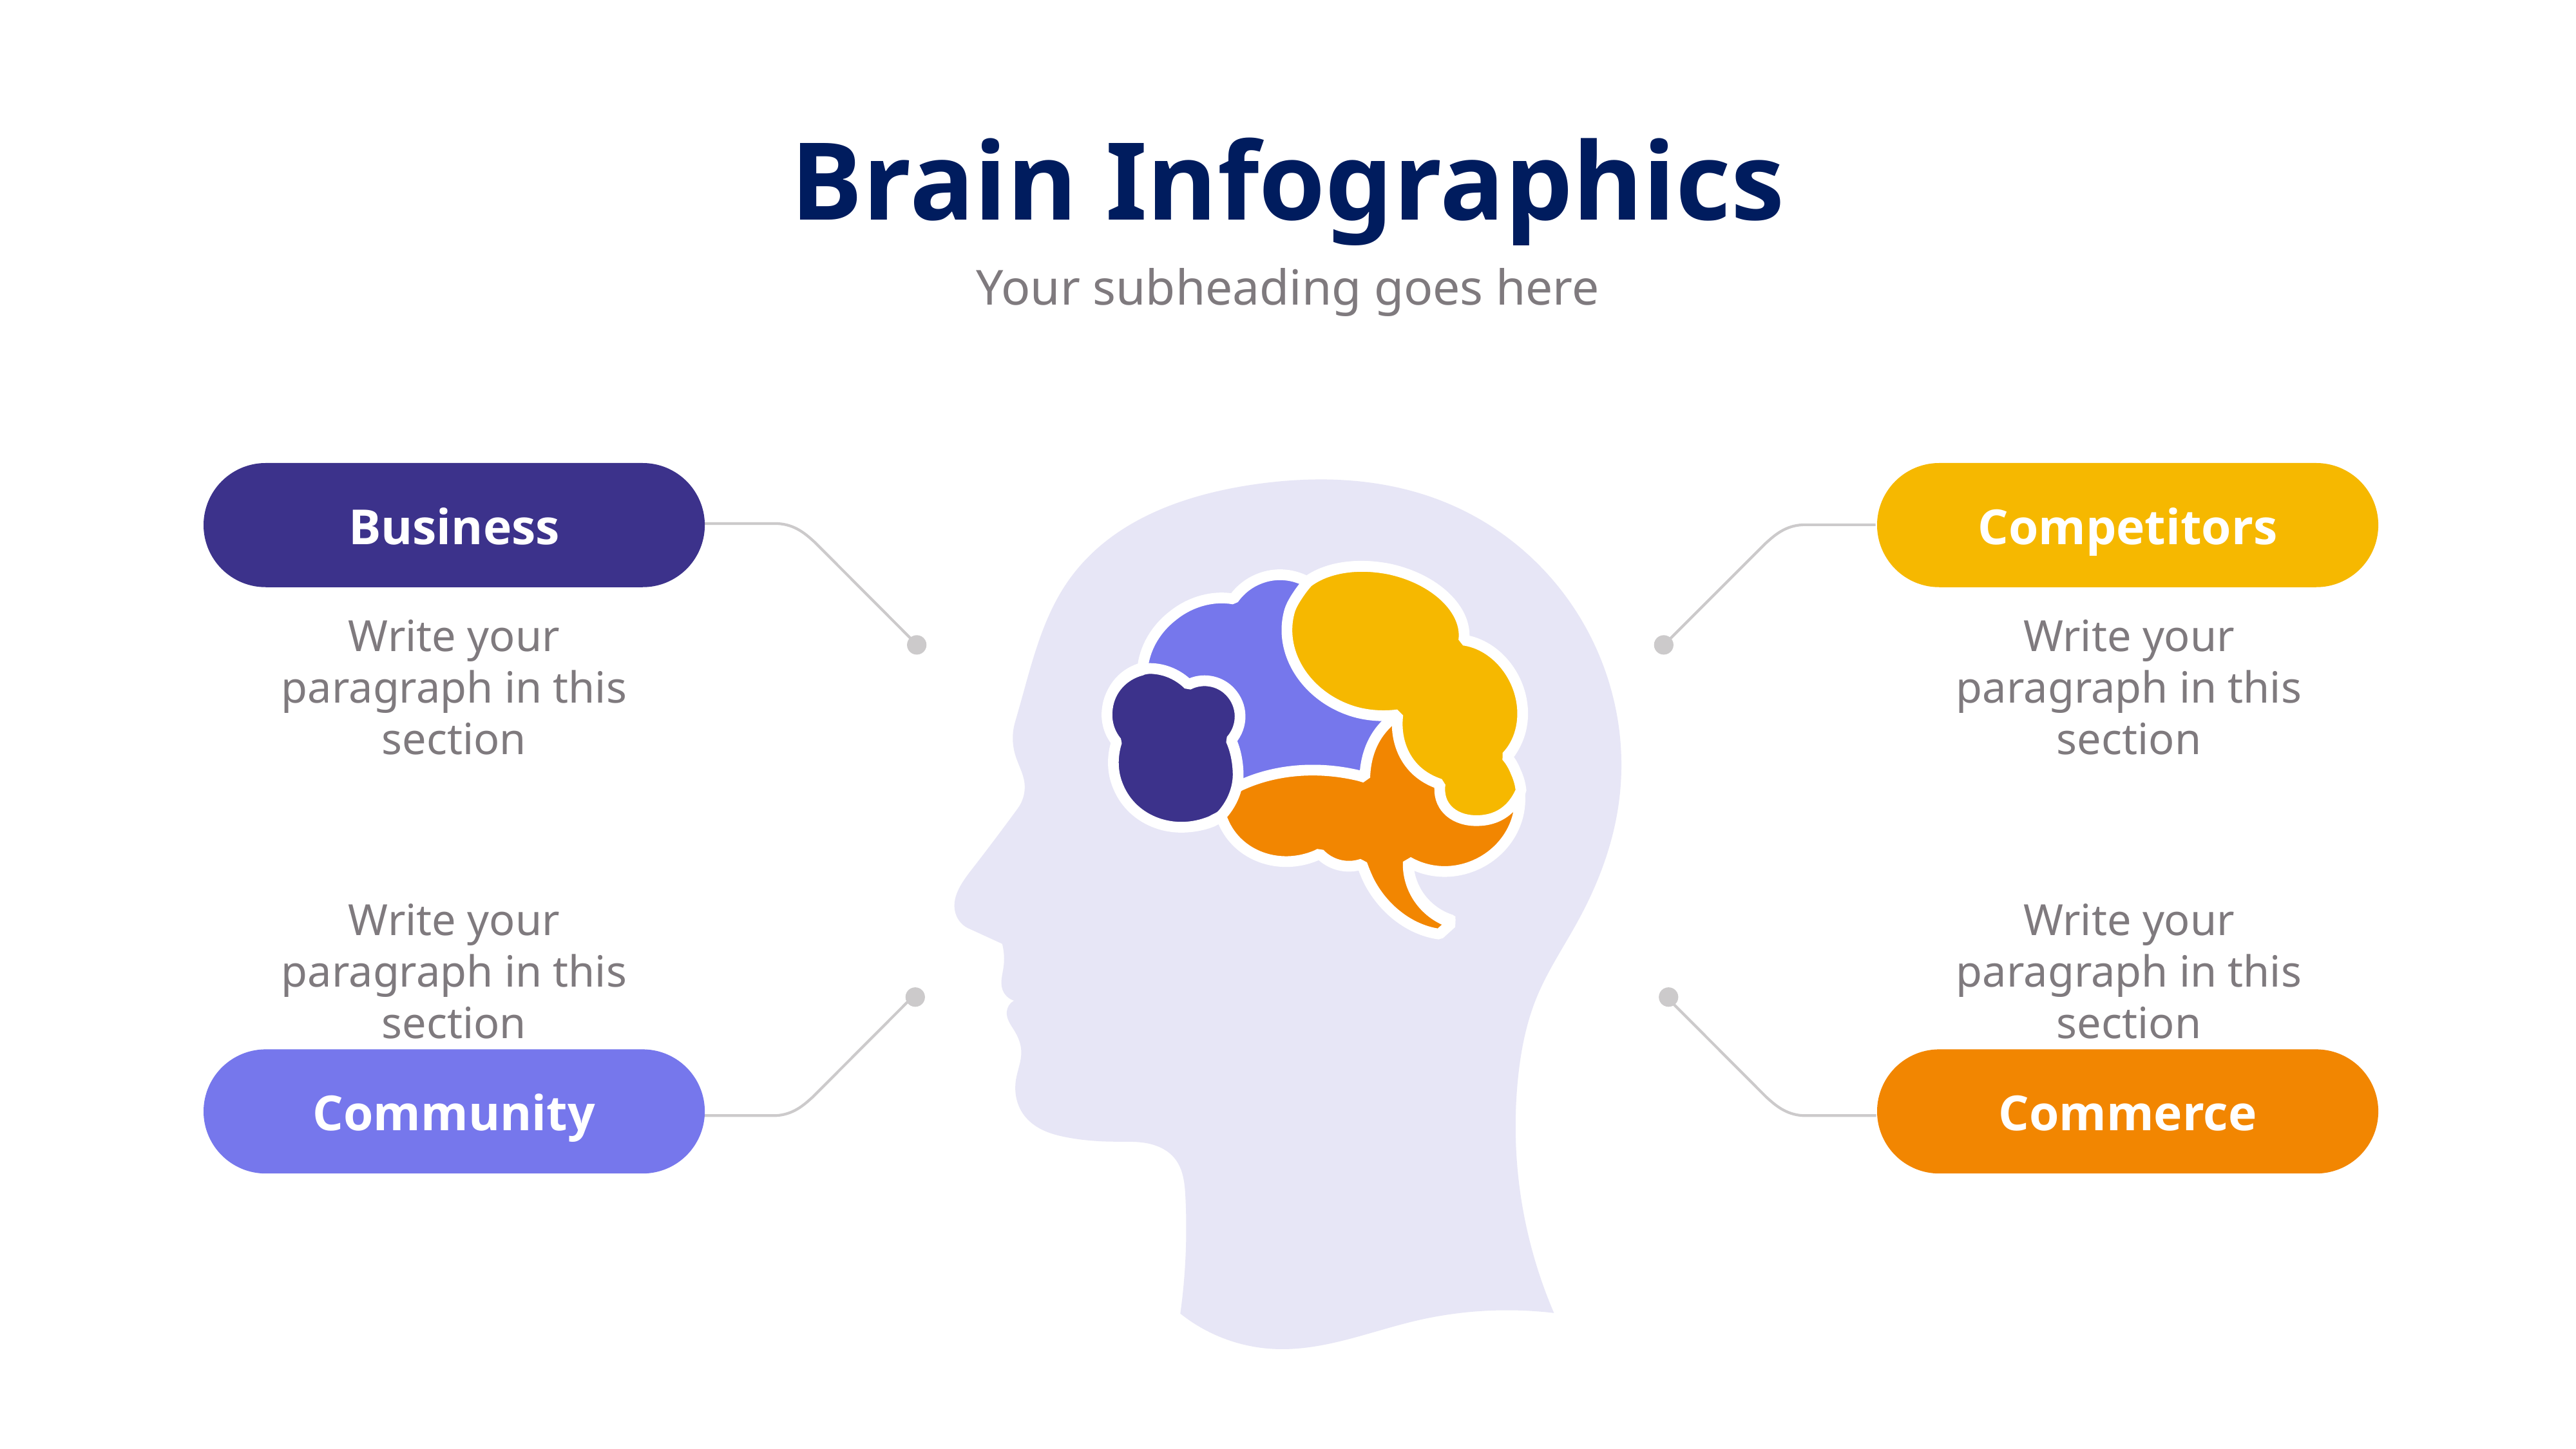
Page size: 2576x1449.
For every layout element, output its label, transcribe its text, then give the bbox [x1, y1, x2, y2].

text_box Business [202, 462, 706, 588]
text_box [705, 1000, 909, 1116]
text_box [907, 635, 927, 655]
text_box Write your paragraph in this section [1910, 603, 2348, 768]
text_box Write your paragraph in this section [235, 603, 673, 768]
text_box [1670, 1000, 1876, 1116]
text_box Write your paragraph in this section [235, 887, 673, 1052]
text_box [706, 524, 911, 639]
text_box Commerce [1876, 1052, 2380, 1175]
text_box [954, 479, 1622, 1349]
text_box [1654, 635, 1674, 655]
text_box Community [202, 1052, 706, 1175]
text_box Your subheading goes here [281, 251, 2295, 319]
text_box [905, 987, 925, 1007]
text_box Write your paragraph in this section [1910, 887, 2348, 1052]
text_box Competitors [1876, 462, 2380, 588]
text_box Brain Infographics [781, 108, 1795, 247]
text_box [1669, 524, 1876, 640]
text_box [1659, 987, 1679, 1007]
